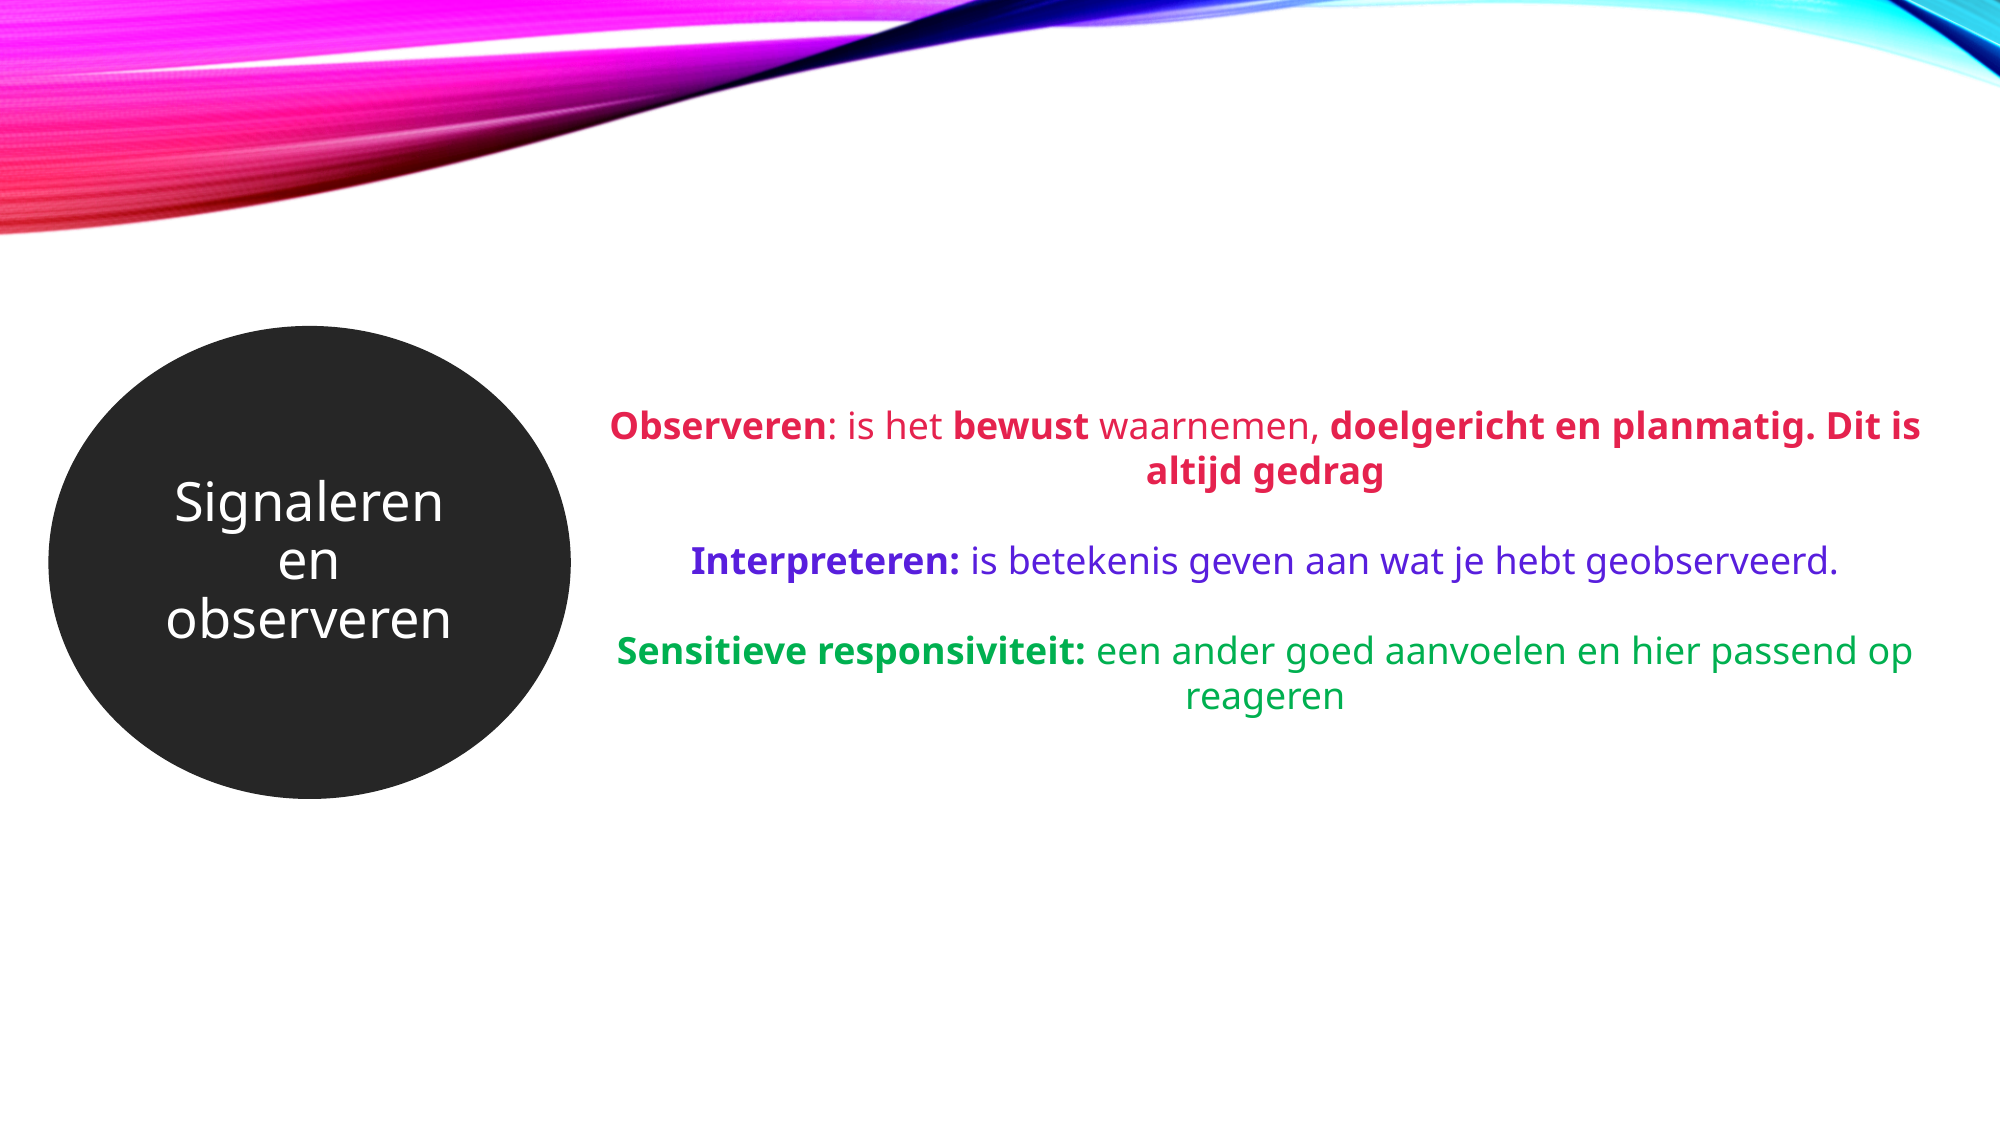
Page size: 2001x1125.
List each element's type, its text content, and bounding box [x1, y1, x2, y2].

text_box Observeren: is het bewust waarnemen, doelgericht en planmatig. Dit is altijd gedrag Interpreteren: is betekenis geven aan wat je hebt geobserveerd. Sensitieve responsiviteit: een ander goed aanvoelen en hier passend op reageren [574, 394, 1957, 770]
picture [1910, 0, 2000, 45]
picture [1890, 0, 2000, 75]
picture [0, 0, 2000, 237]
text_box Signaleren en observeren [62, 340, 557, 785]
